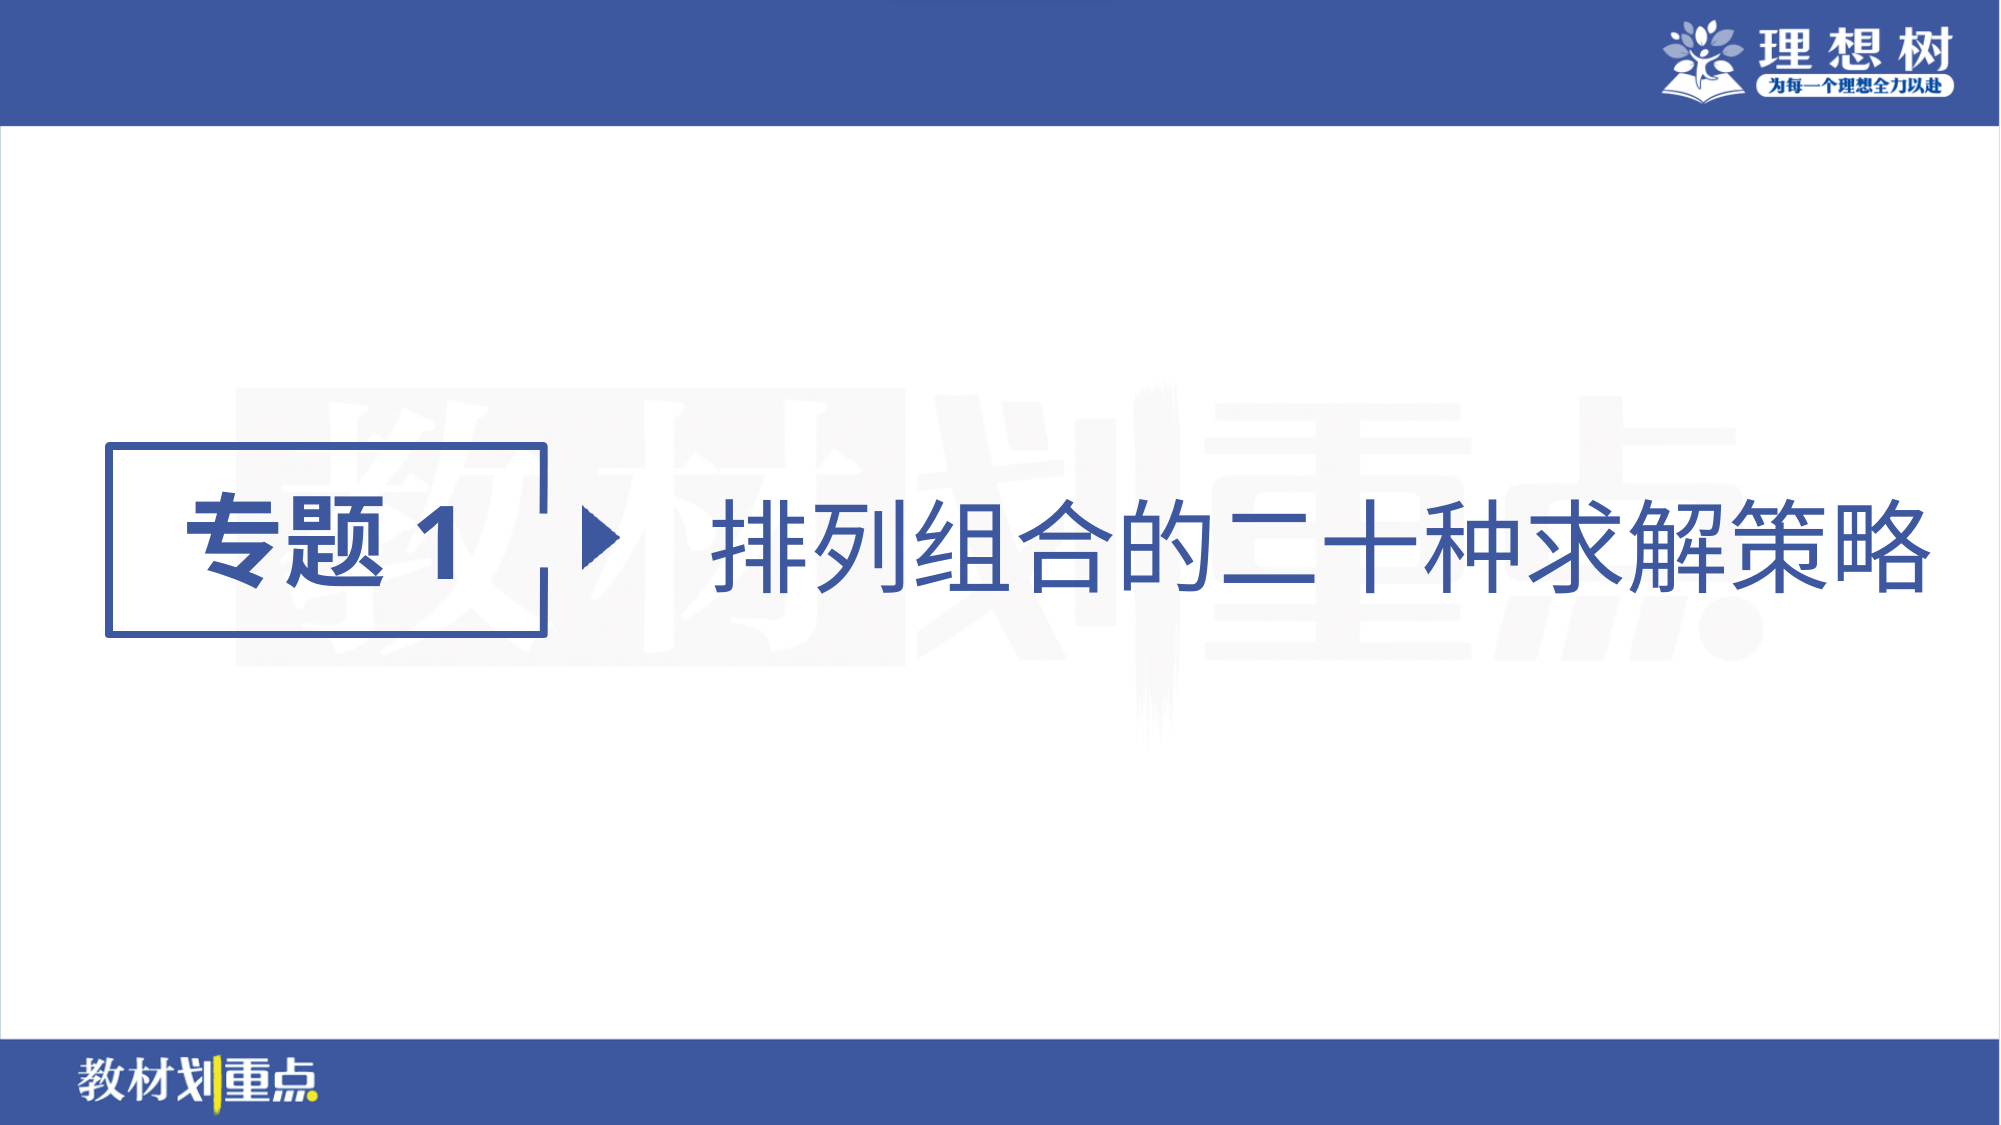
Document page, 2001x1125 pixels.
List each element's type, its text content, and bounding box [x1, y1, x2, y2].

picture [0, 0, 2000, 1125]
text_box 排列组合的二十种求解策略 [708, 424, 1967, 635]
